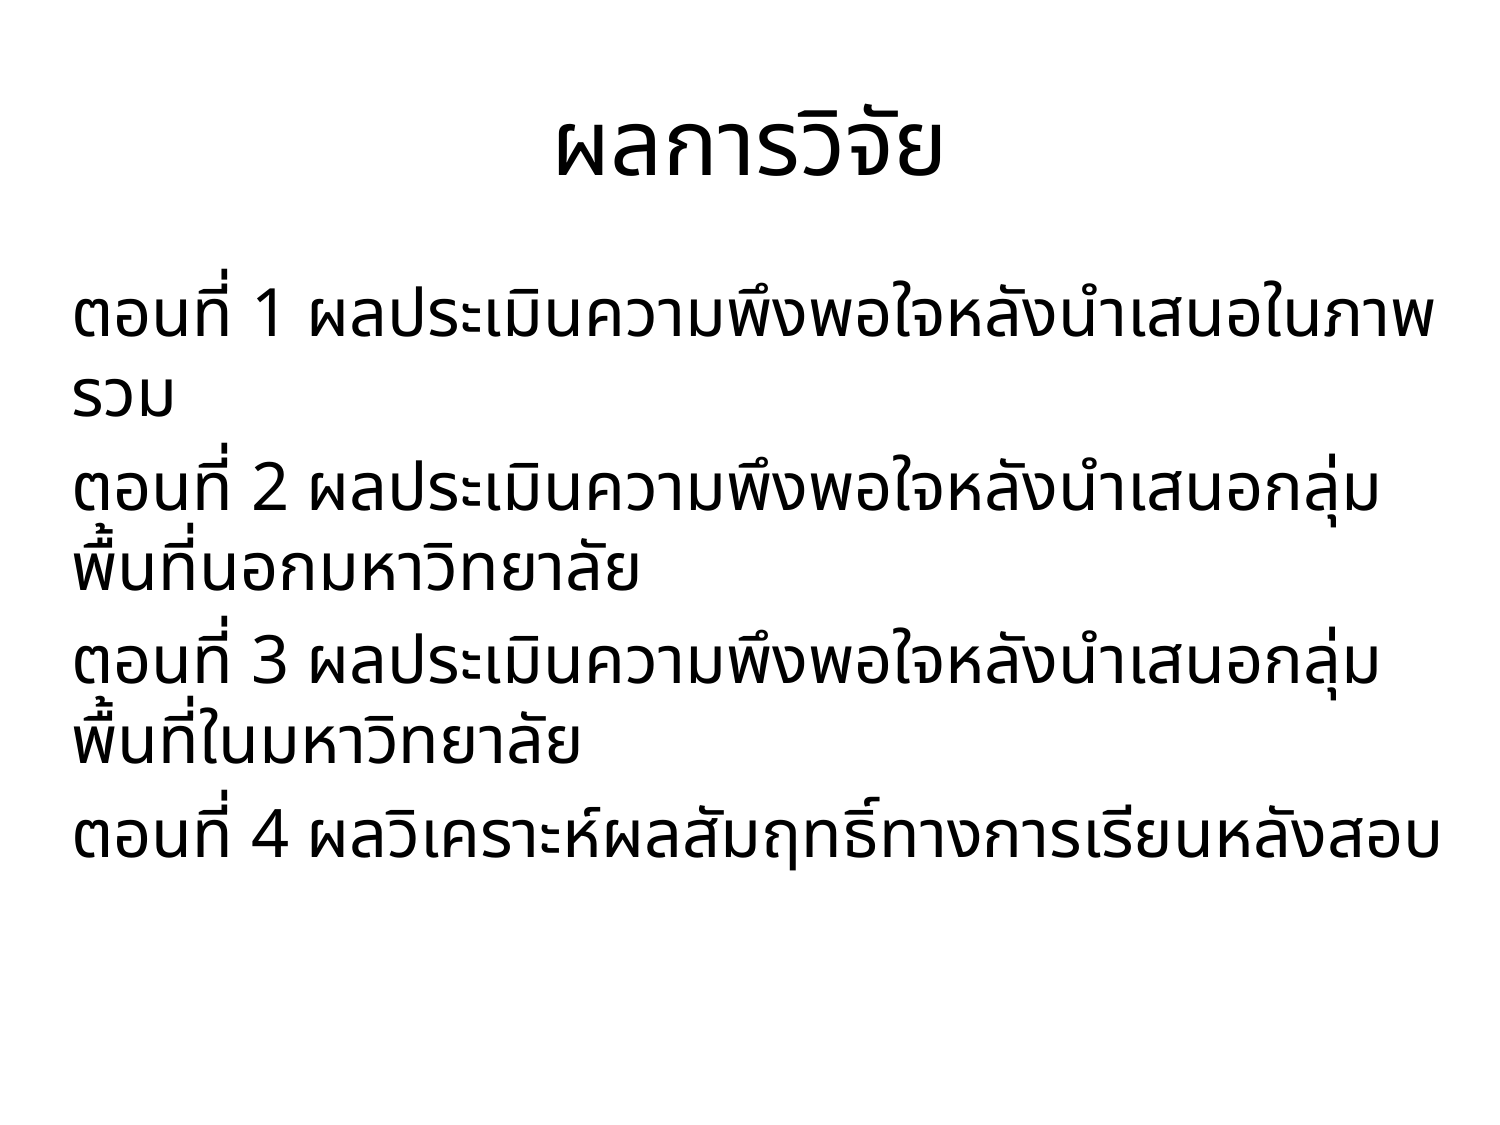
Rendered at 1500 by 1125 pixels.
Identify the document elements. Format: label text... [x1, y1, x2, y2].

list ตอนที่ 1 ผลประเมินความพึงพอใจหลังนำเสนอในภาพรวม ตอนที่ 2 ผลประเมินความพึงพอใจหลังนำเสนอกลุ่มพื้นที่นอกมหาวิทยาลัย ตอนที่ 3 ผลประเมินความพึงพอใจหลังนำเสนอกลุ่มพื้นที่ในมหาวิทยาลัย ตอนที่ 4 ผลวิเคราะห์ผลสัมฤทธิ์ทางการเรียนหลังสอบ [0, 262, 1500, 1005]
title ผลการวิจัย [75, 45, 1425, 233]
